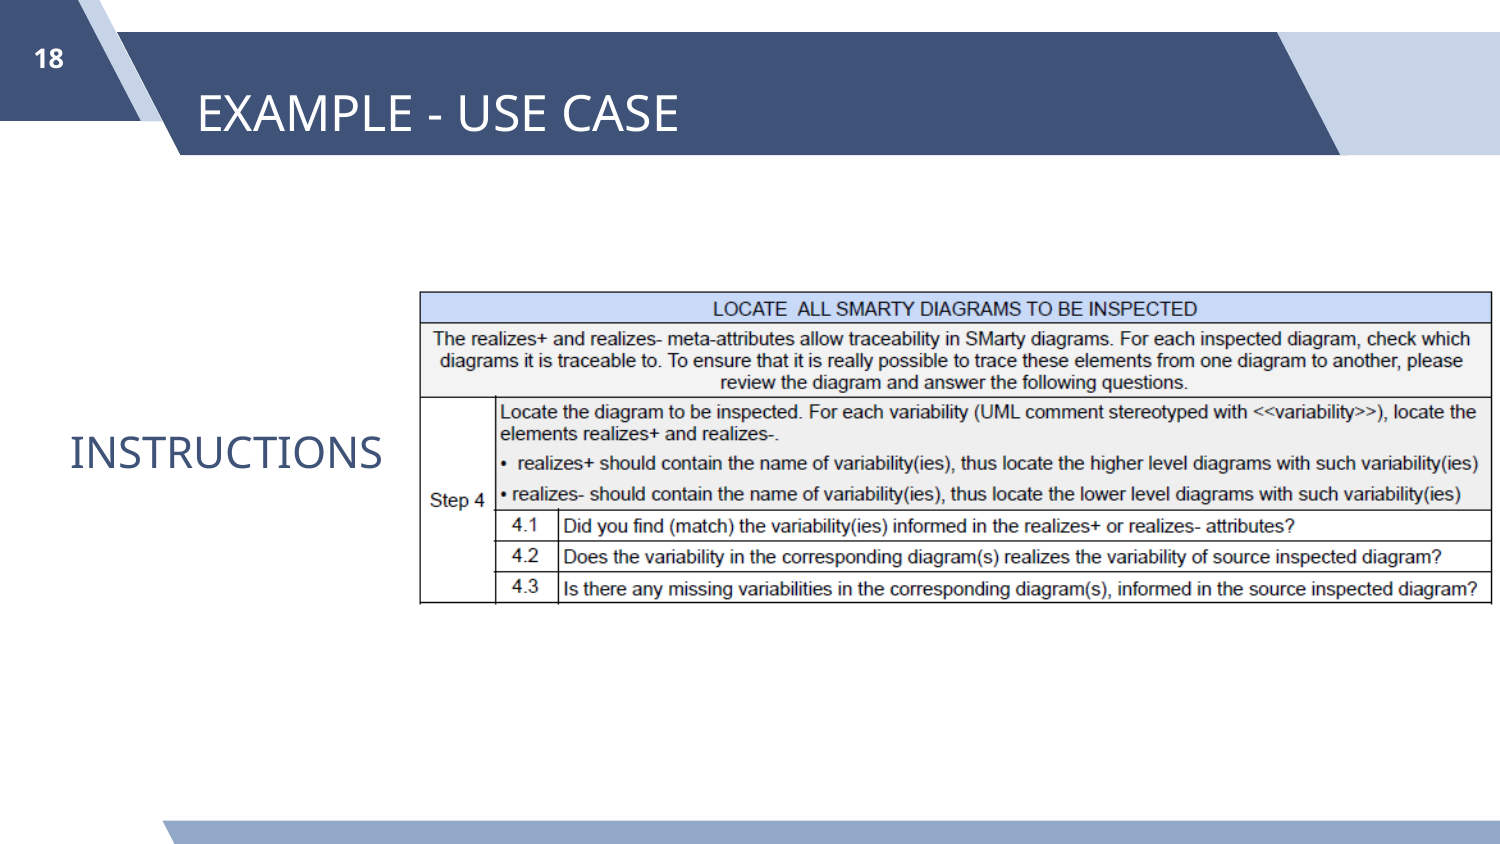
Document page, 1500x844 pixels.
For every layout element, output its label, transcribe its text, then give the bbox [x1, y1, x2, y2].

picture [412, 289, 1500, 612]
slide_number ‹#› [0, 0, 98, 121]
title EXAMPLE - USE CASE [181, 45, 1285, 169]
list INSTRUCTIONS [55, 202, 403, 765]
